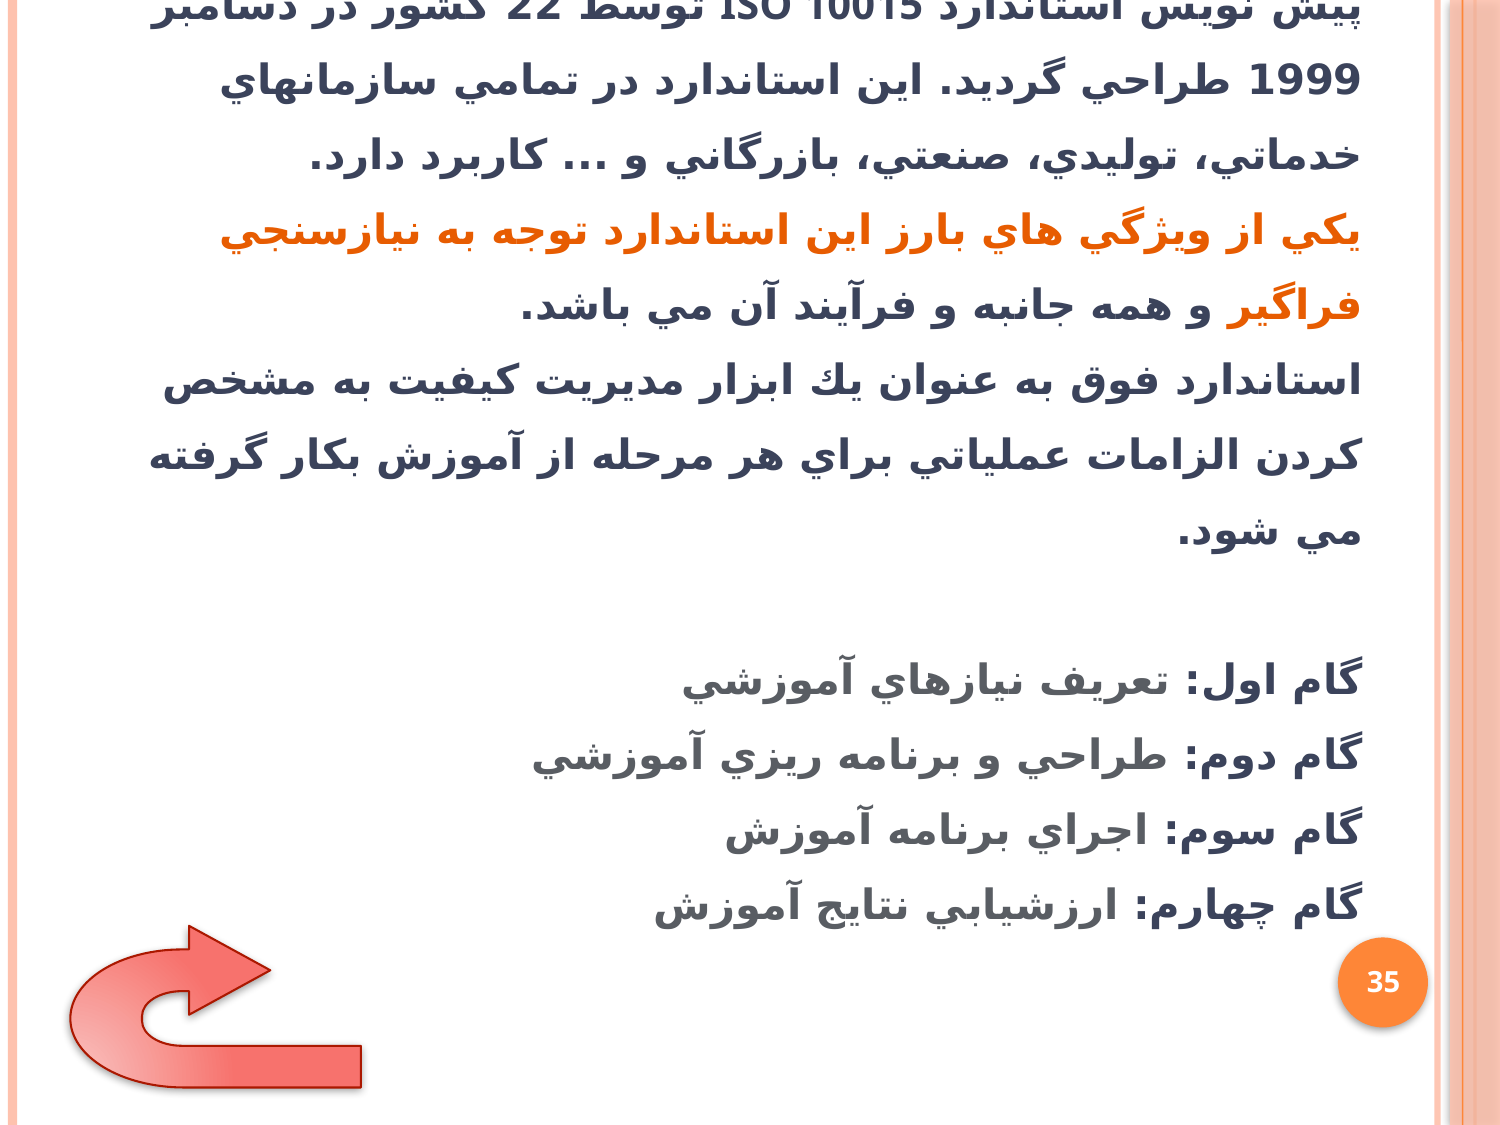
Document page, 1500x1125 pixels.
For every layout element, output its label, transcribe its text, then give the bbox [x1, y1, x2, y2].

slide_number 35 [1333, 940, 1434, 1027]
title استاندارد ISO10015 پيش نويس استاندارد ISO 10015 توسط 22 كشور در دسامبر 1999 طراحي گرديد. اين استاندارد در تمامي سازمانهاي خدماتي، توليدي، صنعتي، بازرگاني و ... كاربرد دارد. يكي از ويژگي هاي بارز اين استاندارد توجه به نيازسنجي فراگير و همه جانبه و فرآيند آن مي باشد. استاندارد فوق به عنوان يك ابزار مديريت كيفيت به مشخص كردن الزامات عملياتي براي هر مرحله از آموزش بكار گرفته مي شود. گام اول: تعريف نيازهاي آموزشي گام دوم: ‌طراحي و برنامه ريزي آموزشي گام سوم: اجراي برنامه آموزش گام چهارم: ارزشيابي نتايج آموزش [76, 42, 1378, 936]
text_box [69, 924, 362, 1089]
